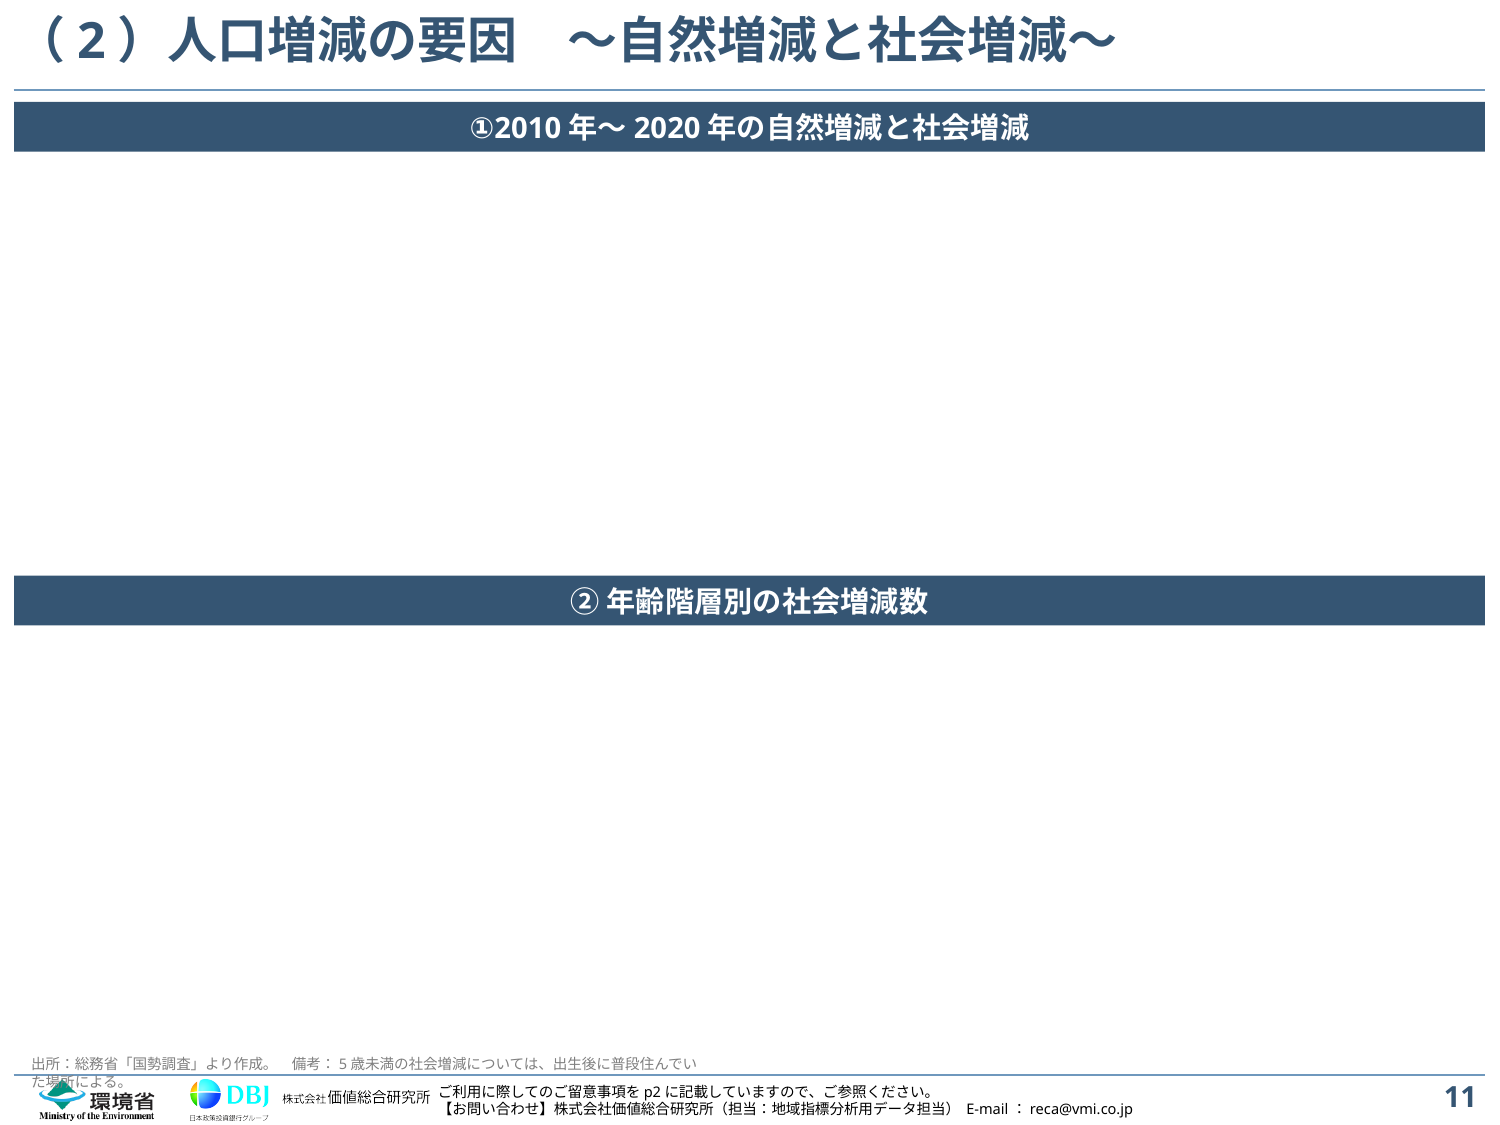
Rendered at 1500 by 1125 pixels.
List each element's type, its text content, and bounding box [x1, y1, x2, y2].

title （2）人口増減の要因 ～自然増減と社会増減～ [0, 0, 1500, 87]
picture [186, 1098, 434, 1125]
text_box ②年齢階層別の社会増減数 [14, 575, 1485, 626]
slide_number 11 [1427, 1070, 1493, 1112]
text_box 出所：総務省「国勢調査」より作成。 備考：5歳未満の社会増減については、出生後に普段住んでいた場所による。 [16, 1047, 726, 1098]
picture [36, 1098, 157, 1124]
text_box ①2010年～2020年の自然増減と社会増減 [14, 101, 1485, 152]
